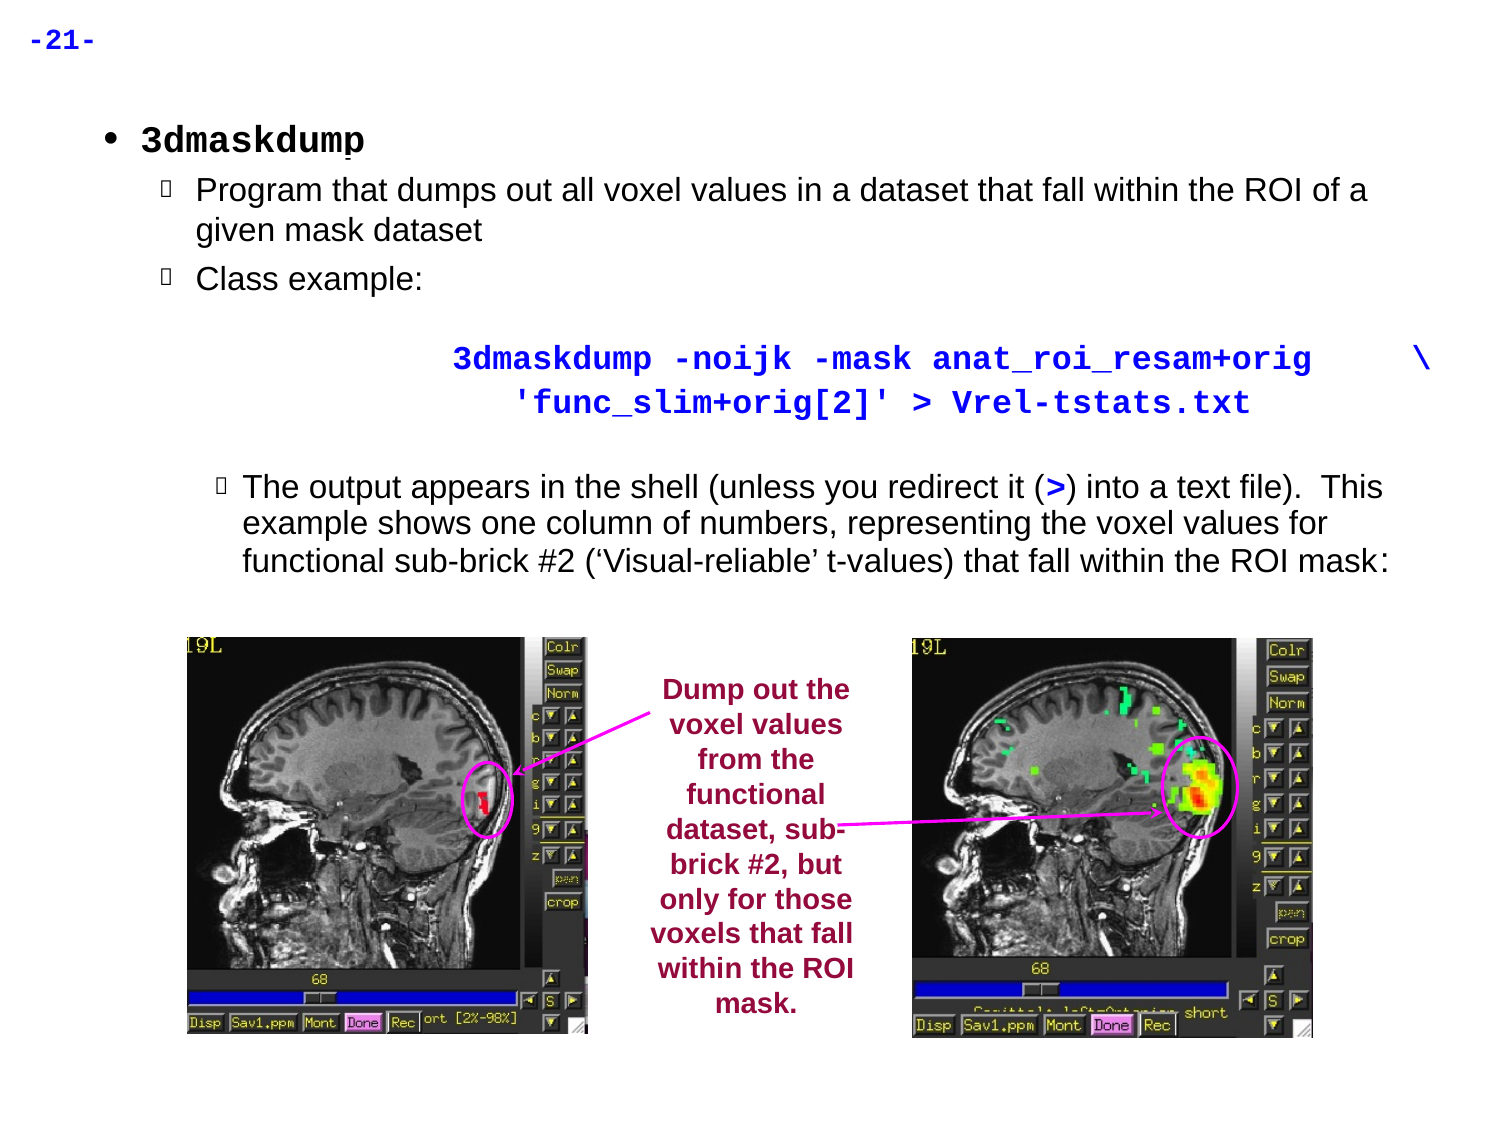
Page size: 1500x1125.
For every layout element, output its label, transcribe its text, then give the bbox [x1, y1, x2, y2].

picture [187, 637, 588, 1035]
text_box Dump out the voxel values from the functional dataset, sub-brick #2, but only for those voxels that fall within the ROI mask. [624, 662, 888, 1028]
text_box 3dmaskdump Program that dumps out all voxel values in a dataset that fall within the ROI of a given mask dataset Class example: 3dmaskdump -noijk -mask anat_roi_resam+orig \ 'func_slim+orig[2]' > Vrel-tstats.txt The output appears in the shell (unless you redirect it (>) into a text file). This example shows one column of numbers, representing the voxel values for functional sub-brick #2 (‘Visual-reliable’ t-values) that fall within the ROI mask: [87, 112, 1463, 1063]
picture [912, 638, 1313, 1038]
